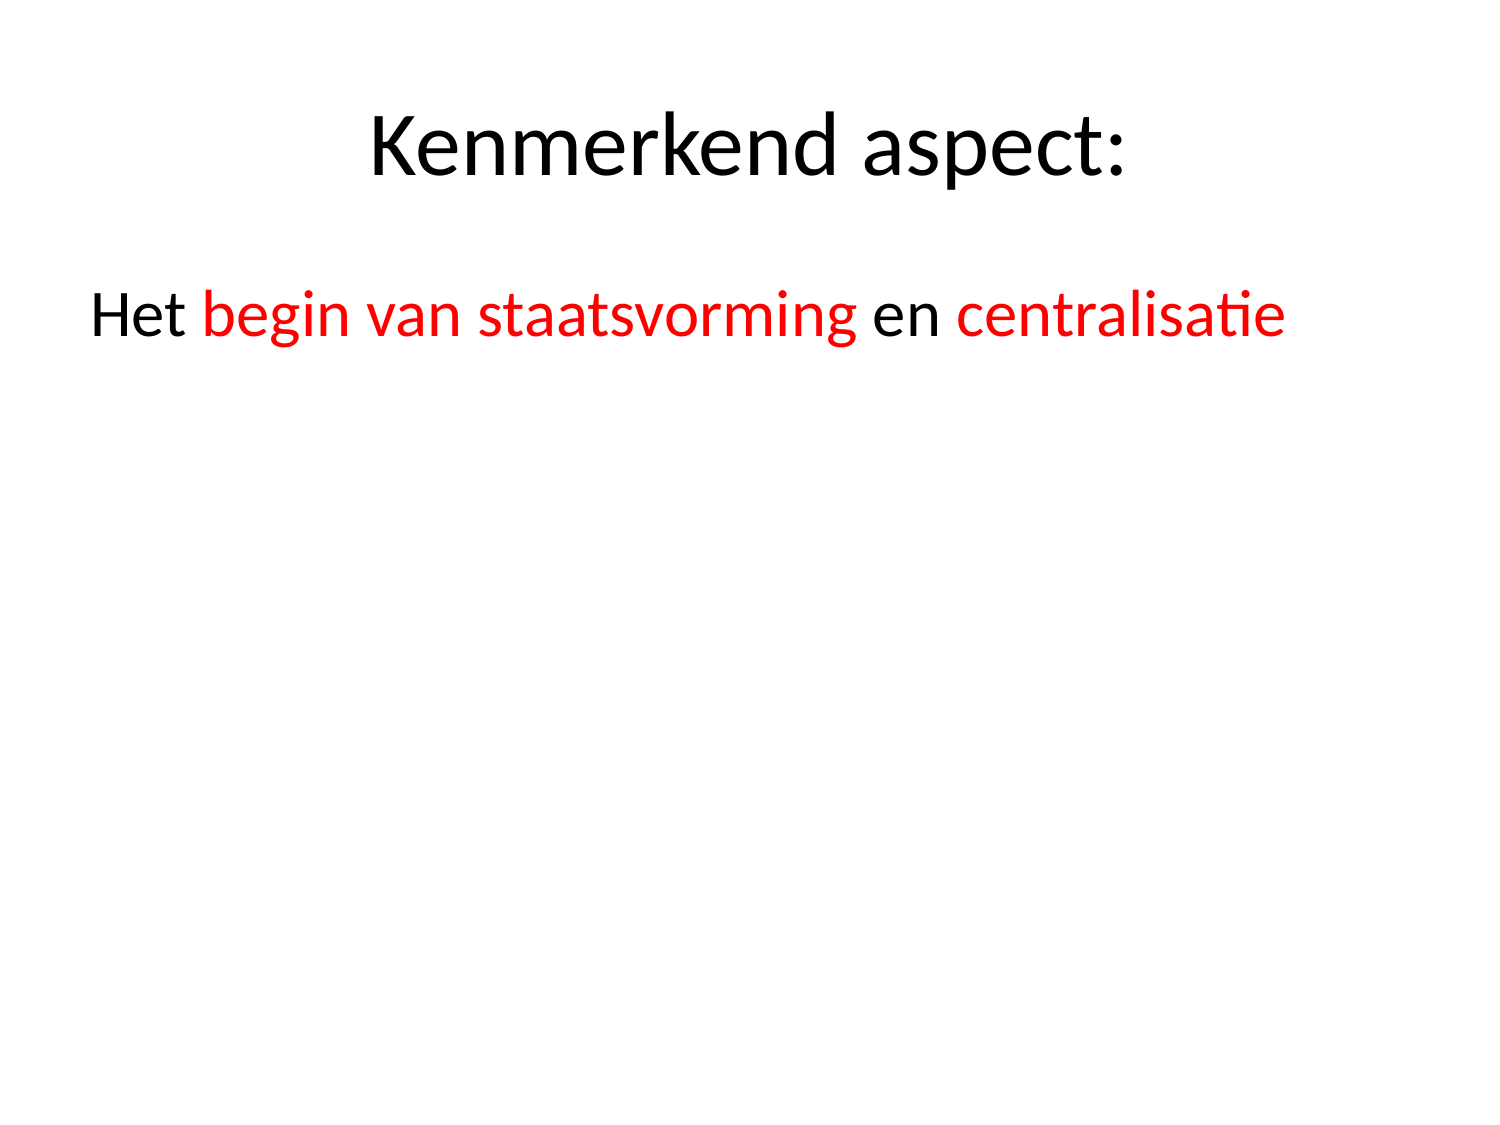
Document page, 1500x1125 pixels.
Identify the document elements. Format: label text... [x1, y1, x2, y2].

list Het begin van staatsvorming en centralisatie [75, 262, 1425, 1005]
title Kenmerkend aspect: [75, 45, 1425, 233]
